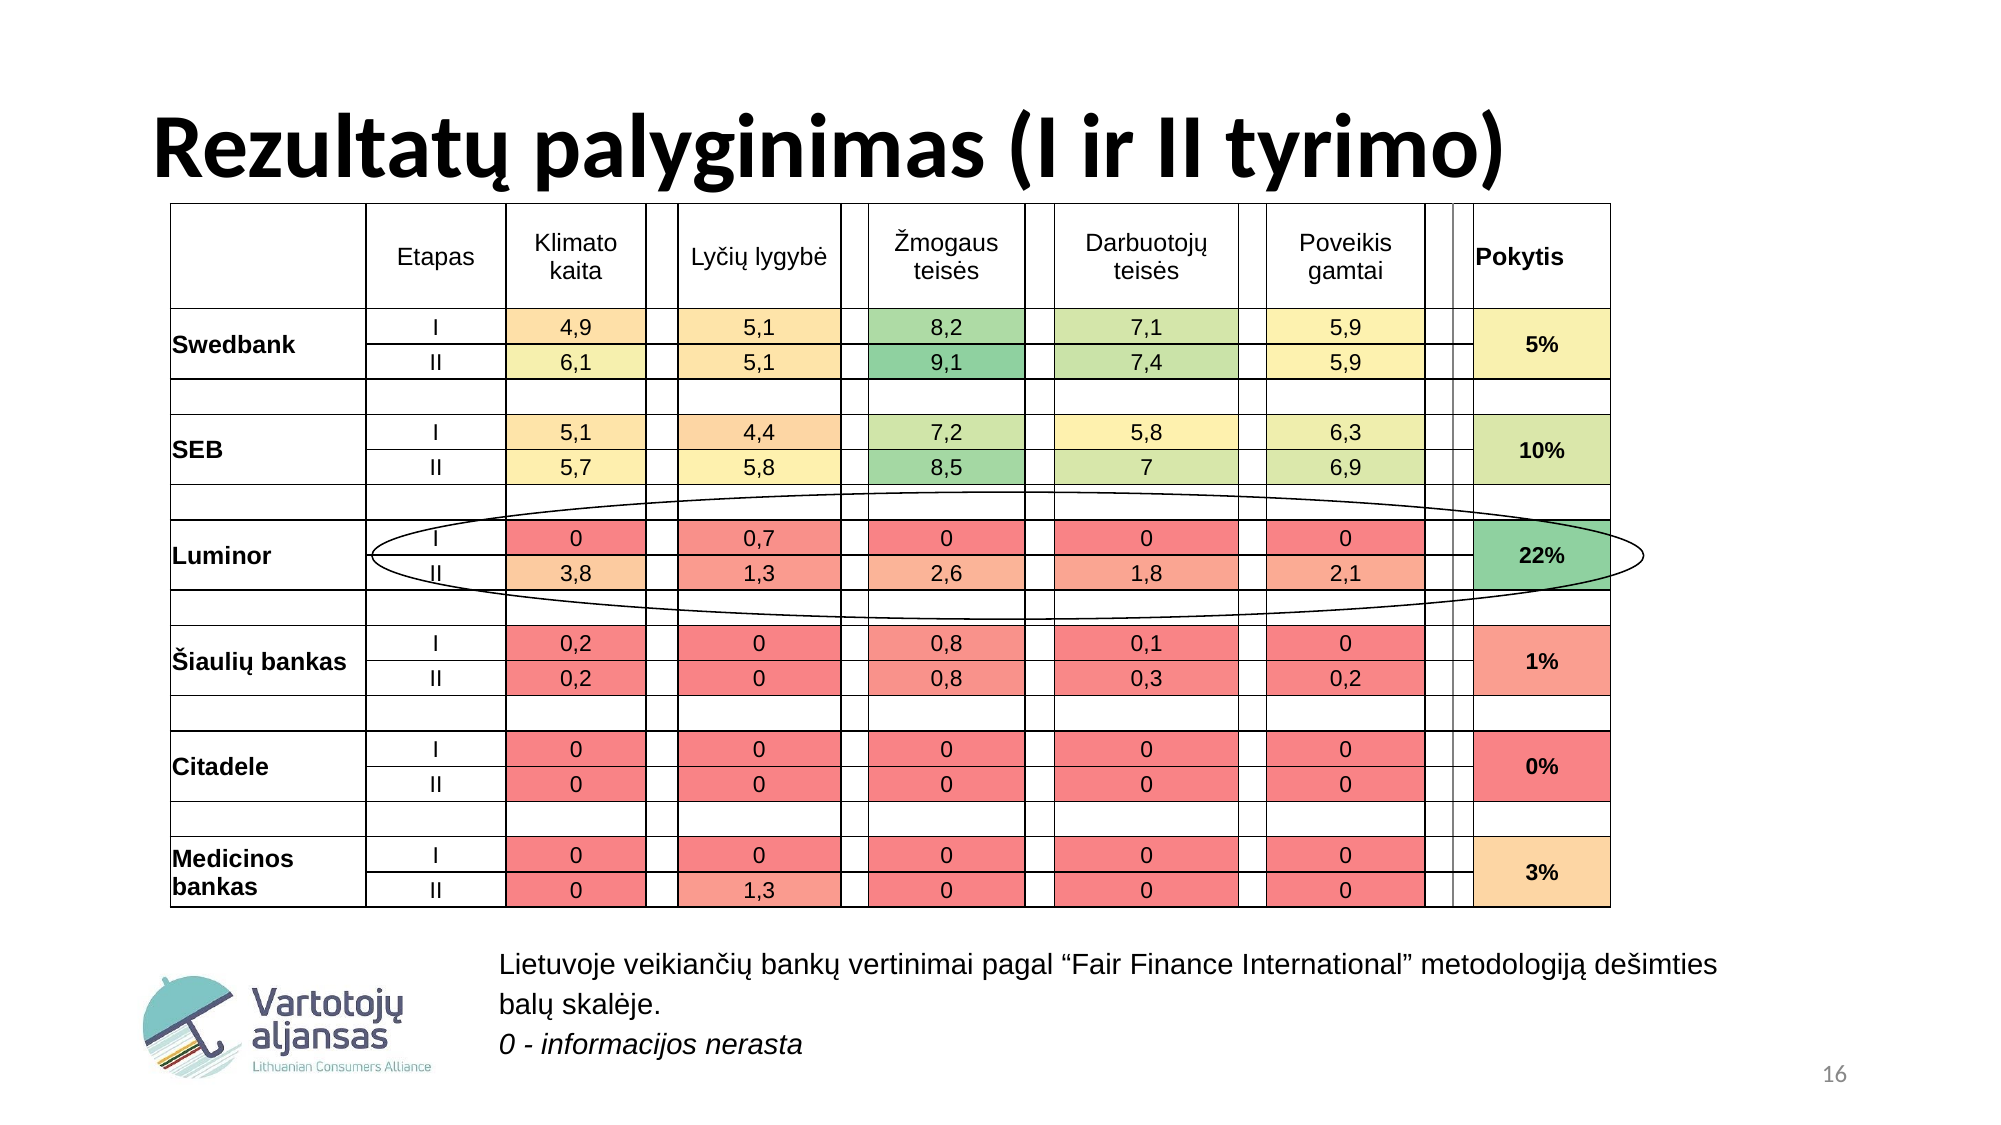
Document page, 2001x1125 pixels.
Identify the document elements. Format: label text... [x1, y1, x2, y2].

table_cell [679, 610, 840, 625]
table_cell [1426, 415, 1452, 449]
title Rezultatų palyginimas (I ir II tyrimo) [137, 39, 1863, 257]
table_cell [1454, 661, 1473, 695]
table_cell [842, 309, 868, 343]
table_cell [171, 696, 365, 730]
slide_number 16 [1412, 1042, 1863, 1103]
table_cell [842, 732, 868, 766]
table_cell Luminor [171, 521, 365, 589]
table_cell [647, 380, 677, 414]
table_cell [367, 485, 505, 519]
table_cell [842, 661, 868, 695]
table_cell [1474, 696, 1610, 730]
table_cell I [367, 837, 505, 871]
table_cell [367, 380, 505, 414]
table_cell [1474, 380, 1610, 414]
text_box [371, 492, 1644, 620]
table_cell [647, 837, 677, 871]
table_cell [171, 380, 365, 414]
table_cell [1239, 626, 1266, 660]
table_cell [1026, 696, 1054, 730]
table_header Etapas [367, 204, 505, 308]
table_cell SEB [171, 415, 365, 484]
table_cell [367, 591, 505, 625]
table_cell [1454, 485, 1473, 512]
table_cell II [367, 345, 505, 378]
table_cell [1239, 485, 1266, 497]
table_cell [1026, 309, 1054, 343]
table_cell [647, 450, 677, 484]
table_cell II [367, 661, 505, 695]
table_cell 0,1 [1055, 626, 1238, 660]
table_header [1026, 204, 1054, 308]
table_cell [647, 309, 677, 343]
table_cell 0,8 [869, 626, 1024, 660]
table_cell 8,2 [869, 309, 1024, 343]
table_cell [842, 345, 868, 378]
table_cell [869, 380, 1024, 414]
table_cell II [367, 450, 505, 484]
table_cell [1239, 837, 1266, 871]
table_cell [647, 415, 677, 449]
table_header Darbuotojų teisės [1055, 204, 1238, 308]
table_cell 22% [1548, 521, 1610, 534]
table_cell [1026, 415, 1054, 449]
table_cell [171, 591, 365, 625]
table_cell [1239, 767, 1266, 801]
table_cell 0% [1474, 732, 1610, 801]
table_cell 7,1 [1055, 309, 1238, 343]
table_cell [1239, 345, 1266, 378]
table_cell [869, 696, 1024, 730]
table_cell [1454, 309, 1473, 343]
table_cell 0 [679, 661, 840, 695]
table_cell 0 [679, 767, 840, 801]
table_cell 4,9 [507, 309, 645, 343]
table_cell 0 [1055, 732, 1238, 766]
table_cell [842, 696, 868, 730]
table_cell 1% [1474, 626, 1610, 695]
table_cell 7,2 [869, 415, 1024, 449]
table_cell [1026, 837, 1054, 871]
table_cell [842, 450, 868, 484]
table_cell [507, 696, 645, 730]
table_cell 5,1 [507, 415, 645, 449]
table_cell 0 [1055, 837, 1238, 871]
table_cell 0,2 [507, 626, 645, 660]
table_cell [1454, 450, 1473, 484]
table_cell 0 [1267, 626, 1424, 660]
table_header Klimato kaita [507, 204, 645, 308]
table_cell [1026, 345, 1054, 378]
table_cell [1474, 591, 1610, 625]
table_cell [647, 345, 677, 378]
table_cell [647, 732, 677, 766]
table_cell [1239, 873, 1266, 906]
table_cell [1426, 661, 1452, 695]
table_cell [842, 626, 868, 660]
table_header [842, 204, 868, 308]
table_cell [679, 802, 840, 836]
table_cell [1426, 602, 1452, 625]
table_cell [1454, 380, 1473, 414]
table_cell 0 [1267, 767, 1424, 801]
table_cell I [367, 732, 505, 766]
table_cell 0,8 [869, 661, 1024, 695]
table_header [1426, 204, 1452, 308]
table_cell [1267, 604, 1424, 625]
table_cell [1026, 485, 1054, 492]
table_cell II [367, 873, 505, 906]
table_cell 6,9 [1267, 450, 1424, 484]
table_cell [1026, 732, 1054, 766]
table_cell 5,9 [1267, 309, 1424, 343]
table_header Lyčių lygybė [679, 204, 840, 308]
table_cell [869, 802, 1024, 836]
table_cell 0,2 [507, 661, 645, 695]
table_cell [869, 618, 1024, 625]
table_cell 1,3 [679, 873, 840, 906]
table_cell [1267, 485, 1424, 507]
table_cell [1426, 450, 1452, 484]
table_cell 5,7 [507, 450, 645, 484]
table_cell 5,1 [679, 309, 840, 343]
table_cell [1239, 732, 1266, 766]
table_cell 7 [1055, 450, 1238, 484]
table_cell [1026, 626, 1054, 660]
table_cell [1454, 696, 1473, 730]
table_header Pokytis [1474, 204, 1610, 308]
table_cell [1426, 837, 1452, 871]
table_cell [647, 608, 677, 625]
table_cell [1239, 614, 1266, 625]
table_cell [1426, 873, 1452, 906]
table_cell [1026, 450, 1054, 484]
table_cell [507, 485, 645, 516]
table_cell [1426, 485, 1452, 510]
table_cell 0 [1055, 767, 1238, 801]
table_header [1239, 204, 1266, 308]
table_cell I [367, 521, 468, 554]
table_cell 8,5 [869, 450, 1024, 484]
table_cell [1055, 615, 1238, 625]
table_cell [869, 485, 1024, 493]
table_cell 0 [507, 873, 645, 906]
table_cell [679, 696, 840, 730]
table_cell [1454, 599, 1473, 625]
table_cell [842, 767, 868, 801]
table_cell I [367, 309, 505, 343]
table_cell [1426, 732, 1452, 766]
table_cell 7,4 [1055, 345, 1238, 378]
table_cell [1426, 802, 1452, 836]
table_header [1454, 204, 1473, 308]
table_cell [1454, 732, 1473, 766]
table_cell [1426, 696, 1452, 730]
table_cell [1239, 696, 1266, 730]
table_cell [1026, 661, 1054, 695]
table_cell 0 [507, 837, 645, 871]
table_header Žmogaus teisės [869, 204, 1024, 308]
table_cell I [367, 626, 505, 660]
table_cell [842, 873, 868, 906]
table_cell [1026, 767, 1054, 801]
table_cell 0 [869, 837, 1024, 871]
table_cell [507, 380, 645, 414]
table_cell 4,4 [679, 415, 840, 449]
table_cell 5,1 [679, 345, 840, 378]
table_cell [1055, 485, 1238, 496]
table_cell 0 [679, 837, 840, 871]
table_cell [171, 485, 365, 519]
table_cell II [367, 767, 505, 801]
table_cell [1055, 380, 1238, 414]
table_cell I [367, 415, 505, 449]
table_cell 0 [507, 732, 645, 766]
table_cell [1474, 485, 1610, 519]
table_cell 3% [1474, 837, 1610, 906]
table_cell [1239, 661, 1266, 695]
table_cell Šiaulių bankas [171, 626, 365, 695]
table_cell [842, 837, 868, 871]
table_cell 0 [1267, 837, 1424, 871]
table_header Poveikis gamtai [1267, 204, 1424, 308]
table_cell [1026, 380, 1054, 414]
table_cell 0 [869, 732, 1024, 766]
table_cell Swedbank [171, 309, 365, 378]
table_cell 0 [869, 767, 1024, 801]
table_header [647, 204, 677, 308]
table_cell [1239, 802, 1266, 836]
table_header [171, 204, 365, 308]
table_cell [1239, 450, 1266, 484]
table_cell 0 [507, 767, 645, 801]
table_cell 0 [679, 732, 840, 766]
table_cell [1426, 380, 1452, 414]
table_cell [1426, 626, 1452, 660]
table_cell 9,1 [869, 345, 1024, 378]
table_cell [1026, 802, 1054, 836]
picture [114, 951, 461, 1103]
table_cell [1026, 619, 1054, 625]
table_cell 0 [869, 873, 1024, 906]
table_cell [1454, 415, 1473, 449]
table_cell [842, 415, 868, 449]
table_cell [679, 485, 840, 501]
text_box Lietuvoje veikiančių bankų vertinimai pagal “Fair Finance International” metodologiją dešimties balų skalėje. 0 - informacijos nerasta [483, 925, 1797, 1076]
table_cell [842, 485, 868, 494]
table_cell 0 [679, 626, 840, 660]
table_cell 6,3 [1267, 415, 1424, 449]
table_cell [1426, 767, 1452, 801]
table_cell [842, 802, 868, 836]
table_cell [647, 802, 677, 836]
table_cell [1454, 873, 1473, 906]
table_cell [647, 873, 677, 906]
table_cell [1239, 415, 1266, 449]
table_cell [1267, 802, 1424, 836]
table_cell [1454, 837, 1473, 871]
table_cell [367, 802, 505, 836]
table_cell 0 [1267, 732, 1424, 766]
table_cell 0,2 [1267, 661, 1424, 695]
table_cell [507, 595, 645, 625]
table_cell 0 [1267, 873, 1424, 906]
table_cell 5,8 [679, 450, 840, 484]
table_cell [1426, 345, 1452, 378]
table_cell [1239, 380, 1266, 414]
table_cell [1055, 696, 1238, 730]
table_cell 10% [1474, 415, 1610, 484]
table_cell [842, 380, 868, 414]
table_cell [1454, 626, 1473, 660]
table_cell [647, 485, 677, 503]
table_cell [842, 617, 868, 625]
table_cell 6,1 [507, 345, 645, 378]
table_cell [1267, 696, 1424, 730]
table_cell 22% [1555, 577, 1610, 589]
table_cell [1026, 873, 1054, 906]
table_cell [171, 802, 365, 836]
table_cell [1474, 802, 1610, 836]
table_cell [1454, 802, 1473, 836]
table_cell [1426, 309, 1452, 343]
table_cell Citadele [171, 732, 365, 801]
table_cell [367, 696, 505, 730]
table_cell [647, 696, 677, 730]
table_cell [507, 802, 645, 836]
table_cell II [367, 556, 460, 589]
table_cell Medicinos bankas [171, 837, 365, 906]
table_cell [1055, 802, 1238, 836]
table_cell [1267, 380, 1424, 414]
table_cell 0 [1055, 873, 1238, 906]
table_cell 5% [1474, 309, 1610, 378]
table_cell 5,9 [1267, 345, 1424, 378]
table_cell [679, 380, 840, 414]
table_cell [647, 626, 677, 660]
table_cell [647, 661, 677, 695]
table_cell [1454, 767, 1473, 801]
table_cell 0,3 [1055, 661, 1238, 695]
table_cell [1454, 345, 1473, 378]
table_cell [1239, 309, 1266, 343]
table_cell [647, 767, 677, 801]
table_cell 5,8 [1055, 415, 1238, 449]
